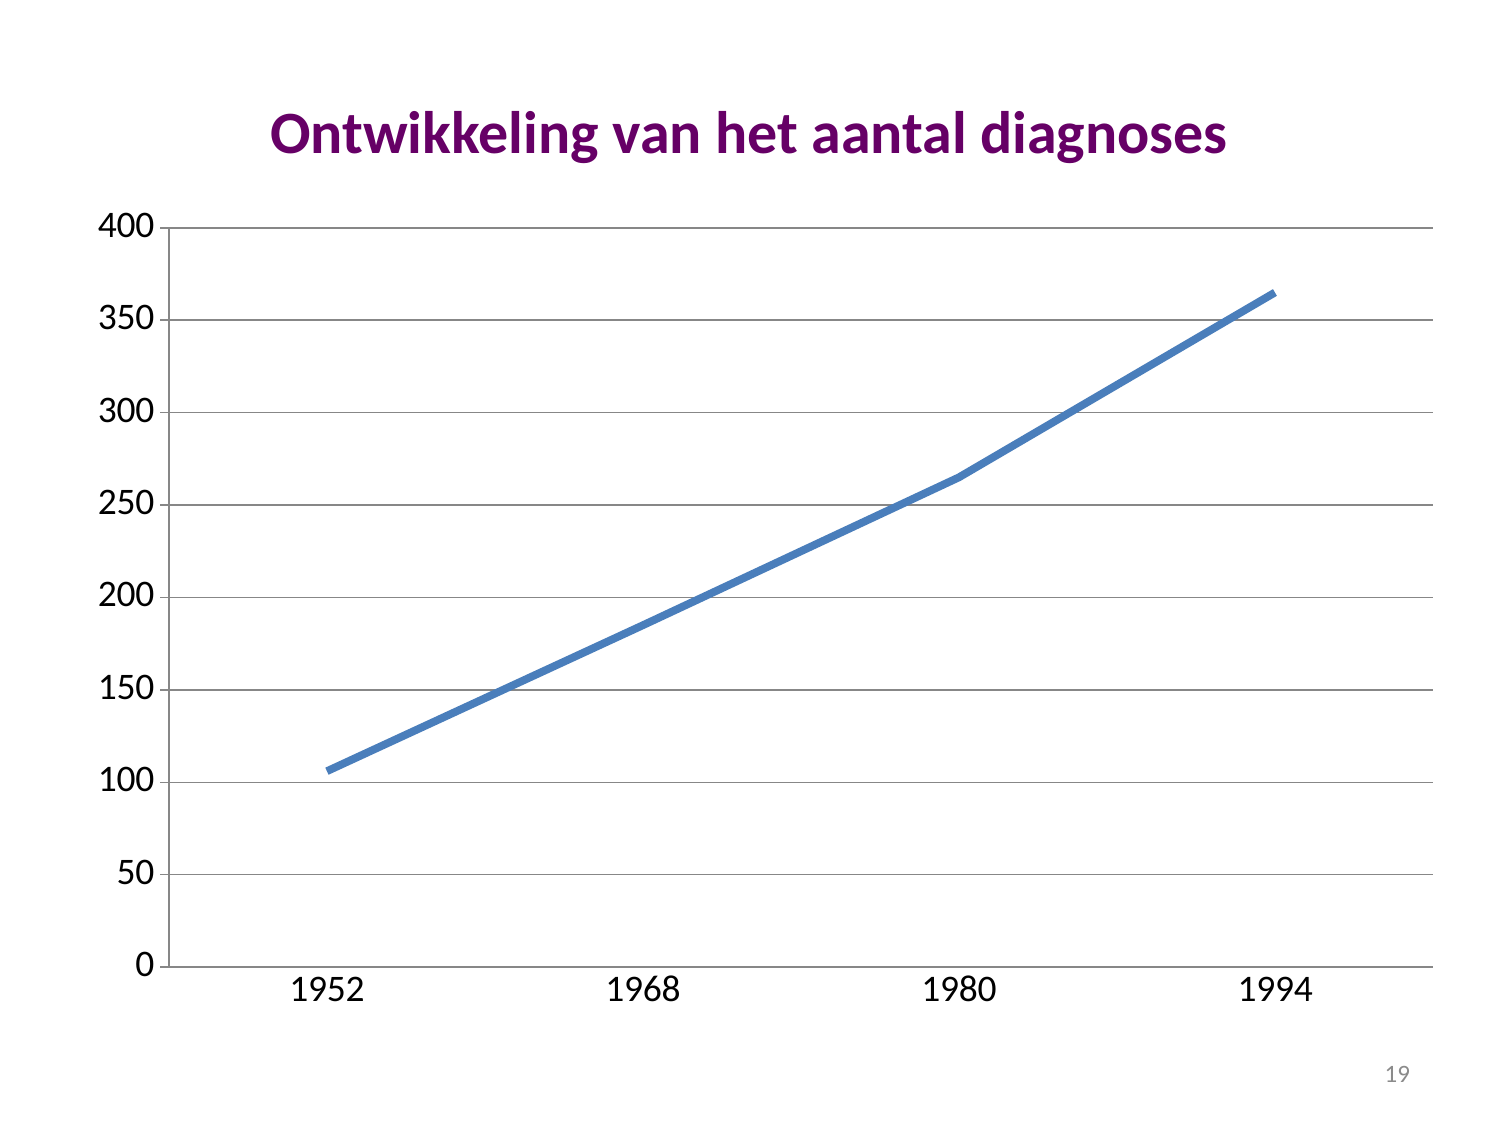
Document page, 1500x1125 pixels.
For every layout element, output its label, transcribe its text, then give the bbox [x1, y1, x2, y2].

slide_number 19 [1074, 1042, 1425, 1103]
title Ontwikkeling van het aantal diagnoses [70, 85, 1429, 174]
chart [69, 192, 1461, 1028]
